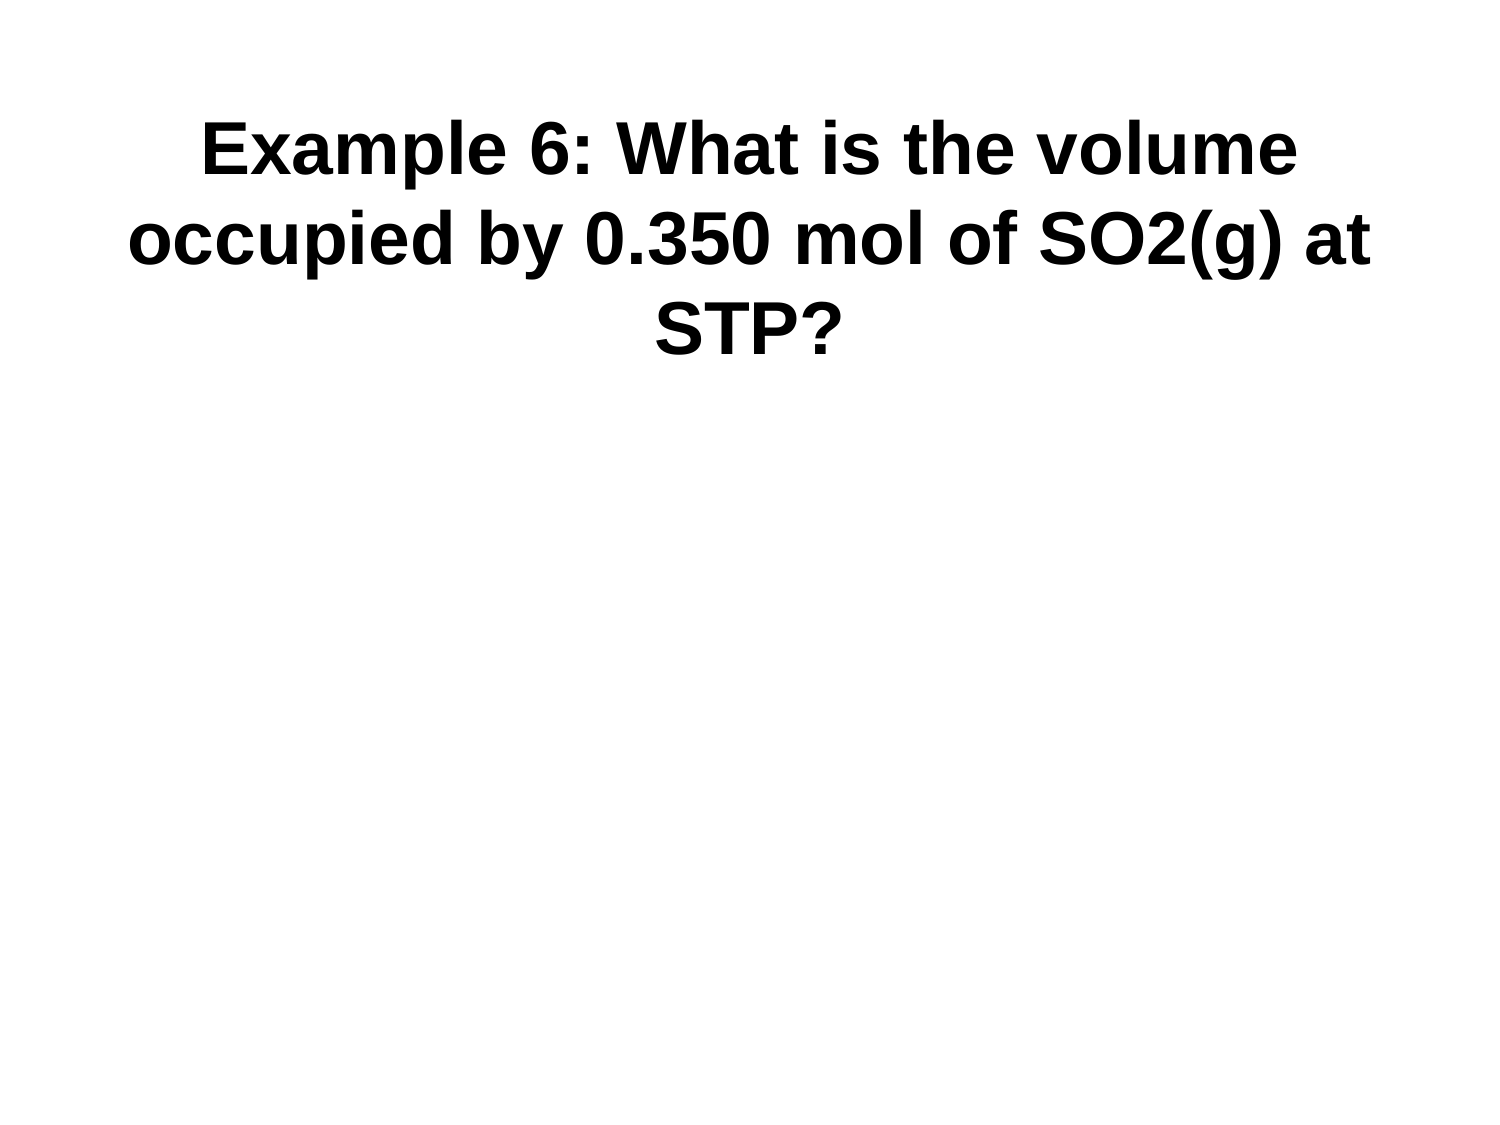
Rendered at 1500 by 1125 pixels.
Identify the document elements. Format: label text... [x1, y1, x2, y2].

title Example 6: What is the volume occupied by 0.350 mol of SO2(g) at STP? [74, 44, 1426, 426]
